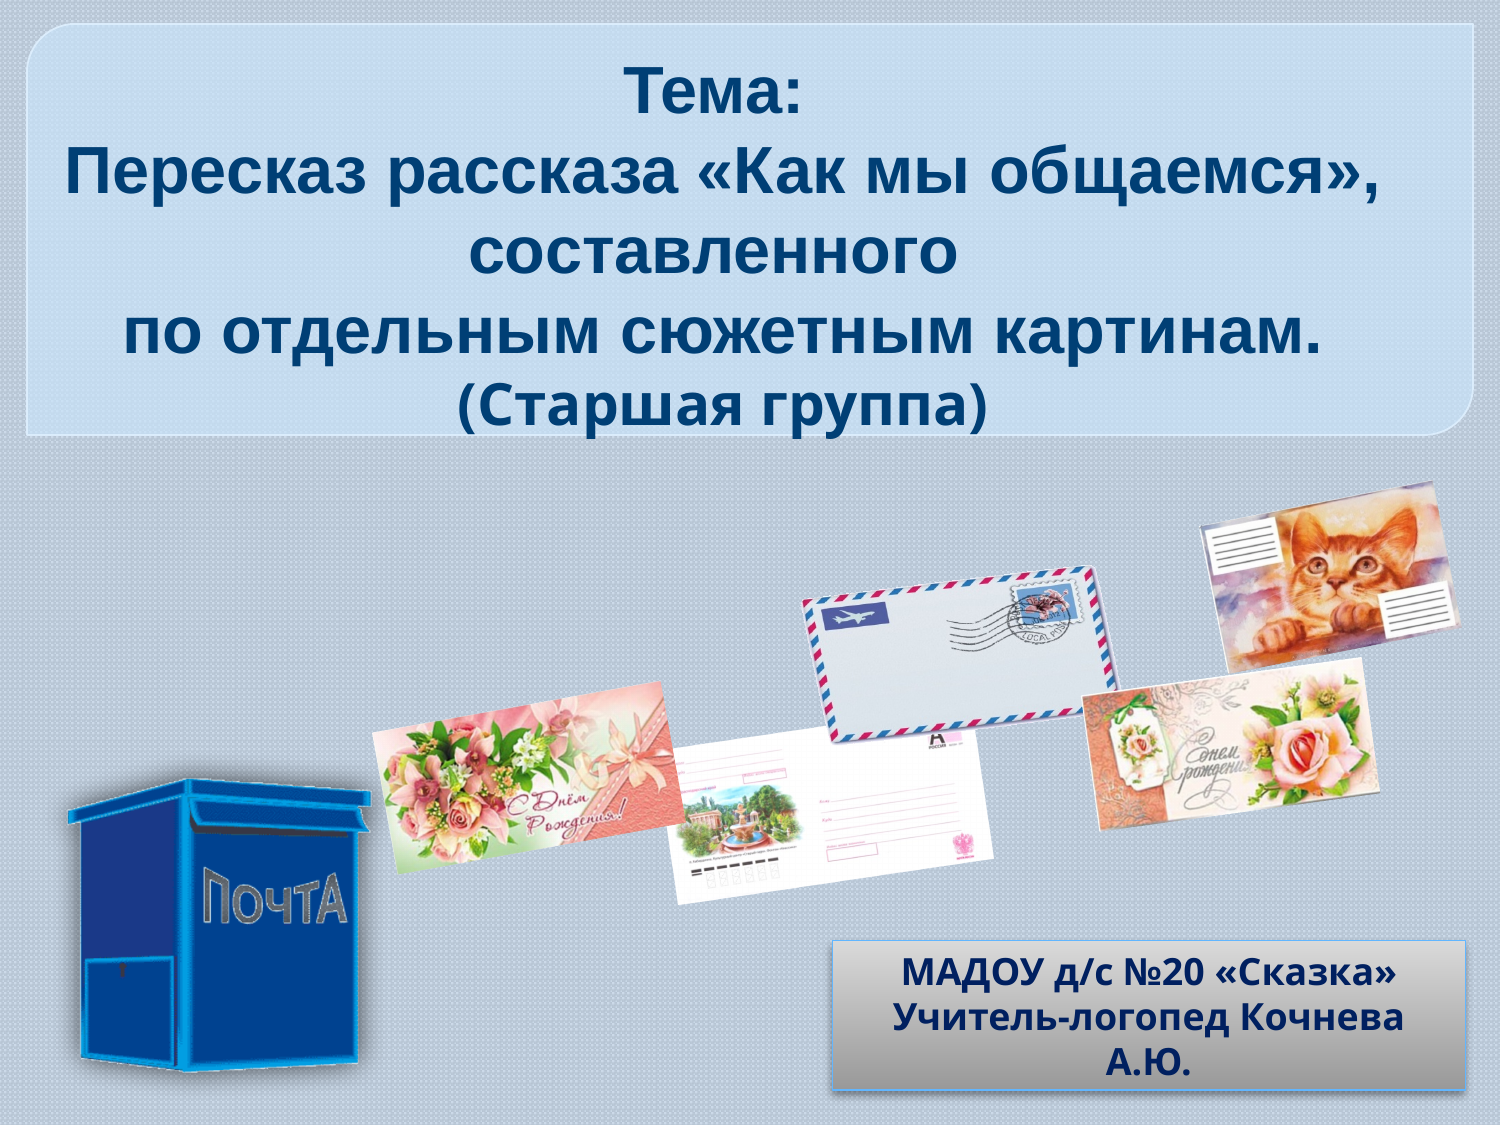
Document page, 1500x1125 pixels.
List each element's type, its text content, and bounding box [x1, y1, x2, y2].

picture [64, 774, 373, 1075]
picture [371, 479, 1462, 905]
title Тема: Пересказ рассказа «Как мы общаемся», составленного по отдельным сюжетным картинам. (Старшая группа) [41, 42, 1436, 445]
text_box МАДОУ д/с №20 «Сказка» Учитель-логопед Кочнева А.Ю. [832, 940, 1466, 1091]
